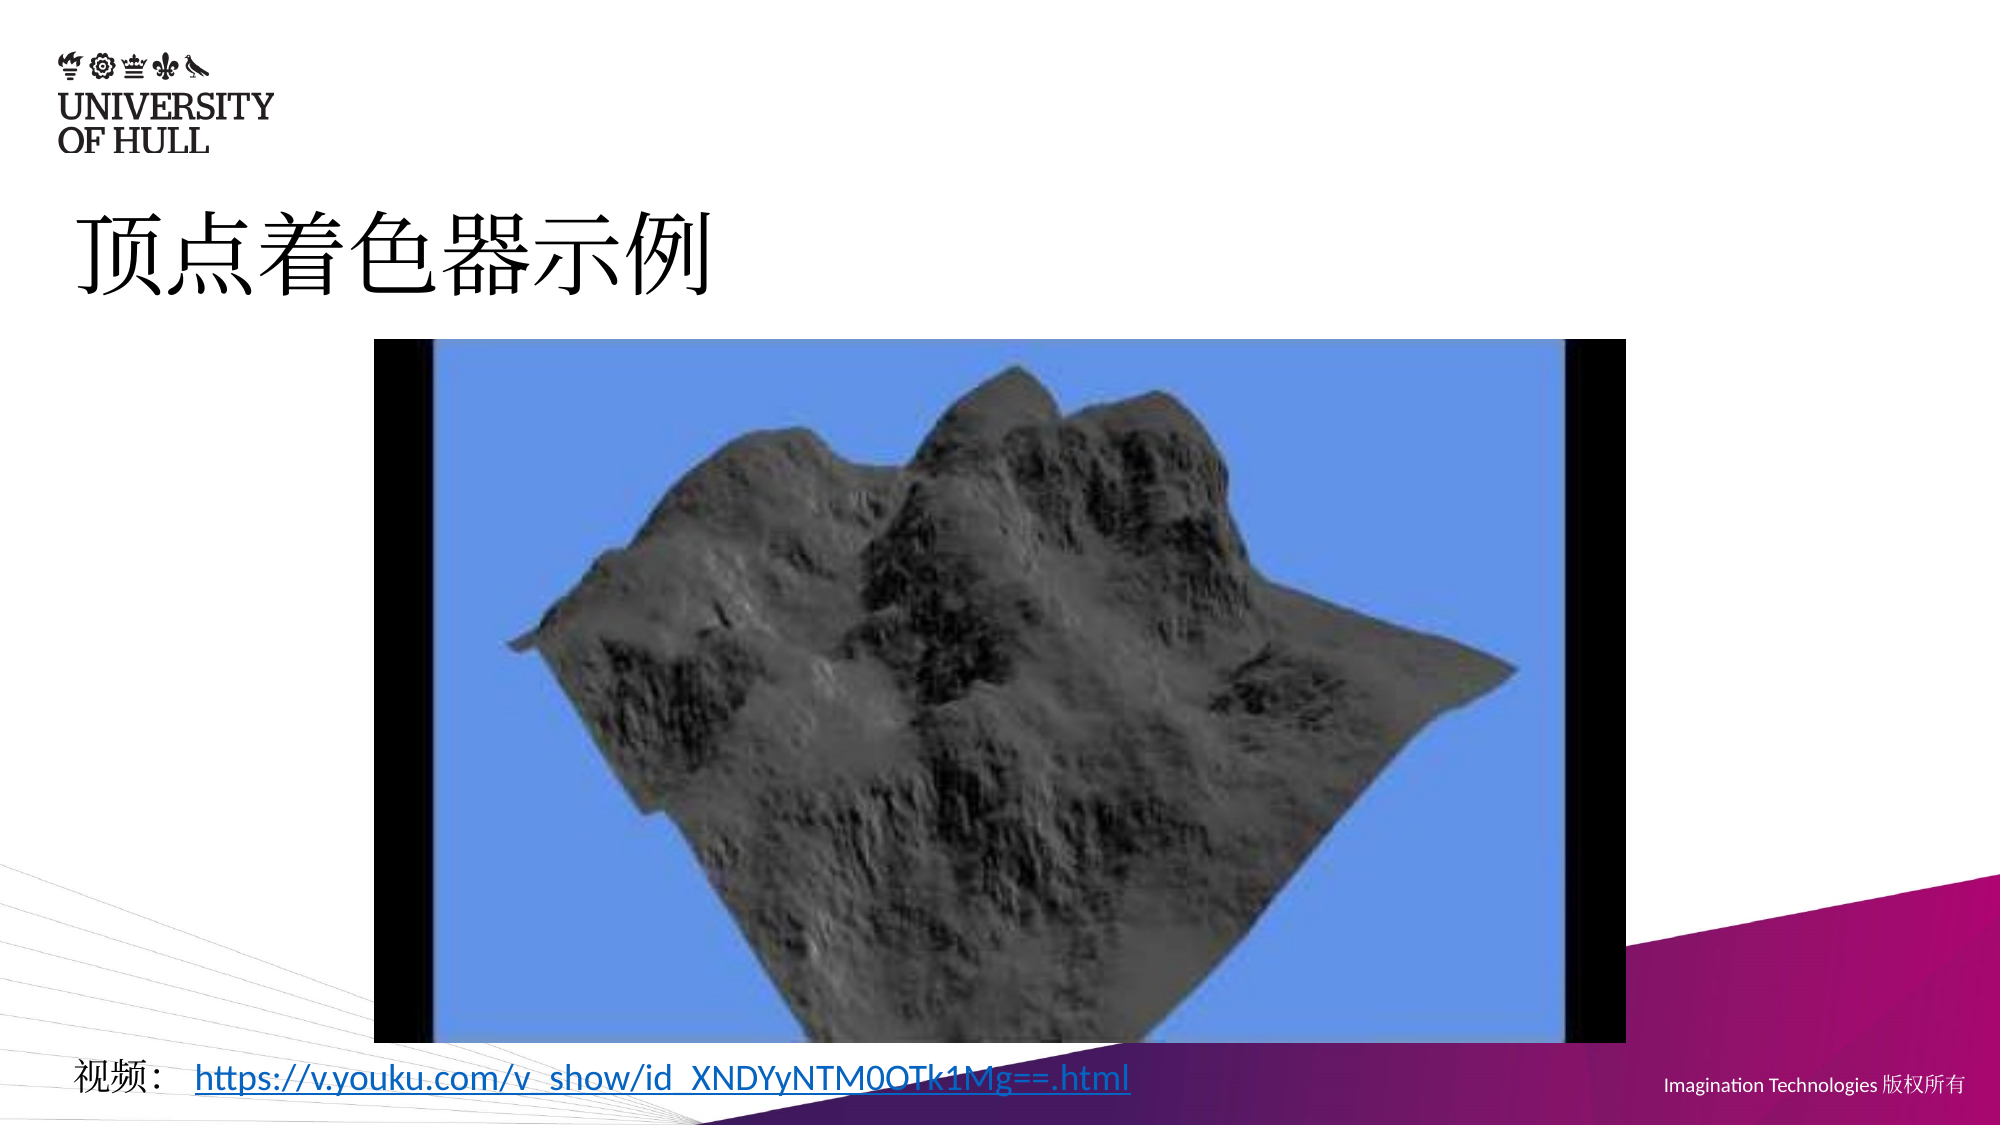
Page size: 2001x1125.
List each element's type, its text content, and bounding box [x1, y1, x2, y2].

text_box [373, 338, 1626, 1044]
picture [0, 0, 2000, 1125]
list 视频：https://v.youku.com/v_show/id_XNDYyNTM0OTk1Mg==.html [57, 356, 1931, 1074]
title 顶点着色器示例 [57, 178, 1931, 340]
